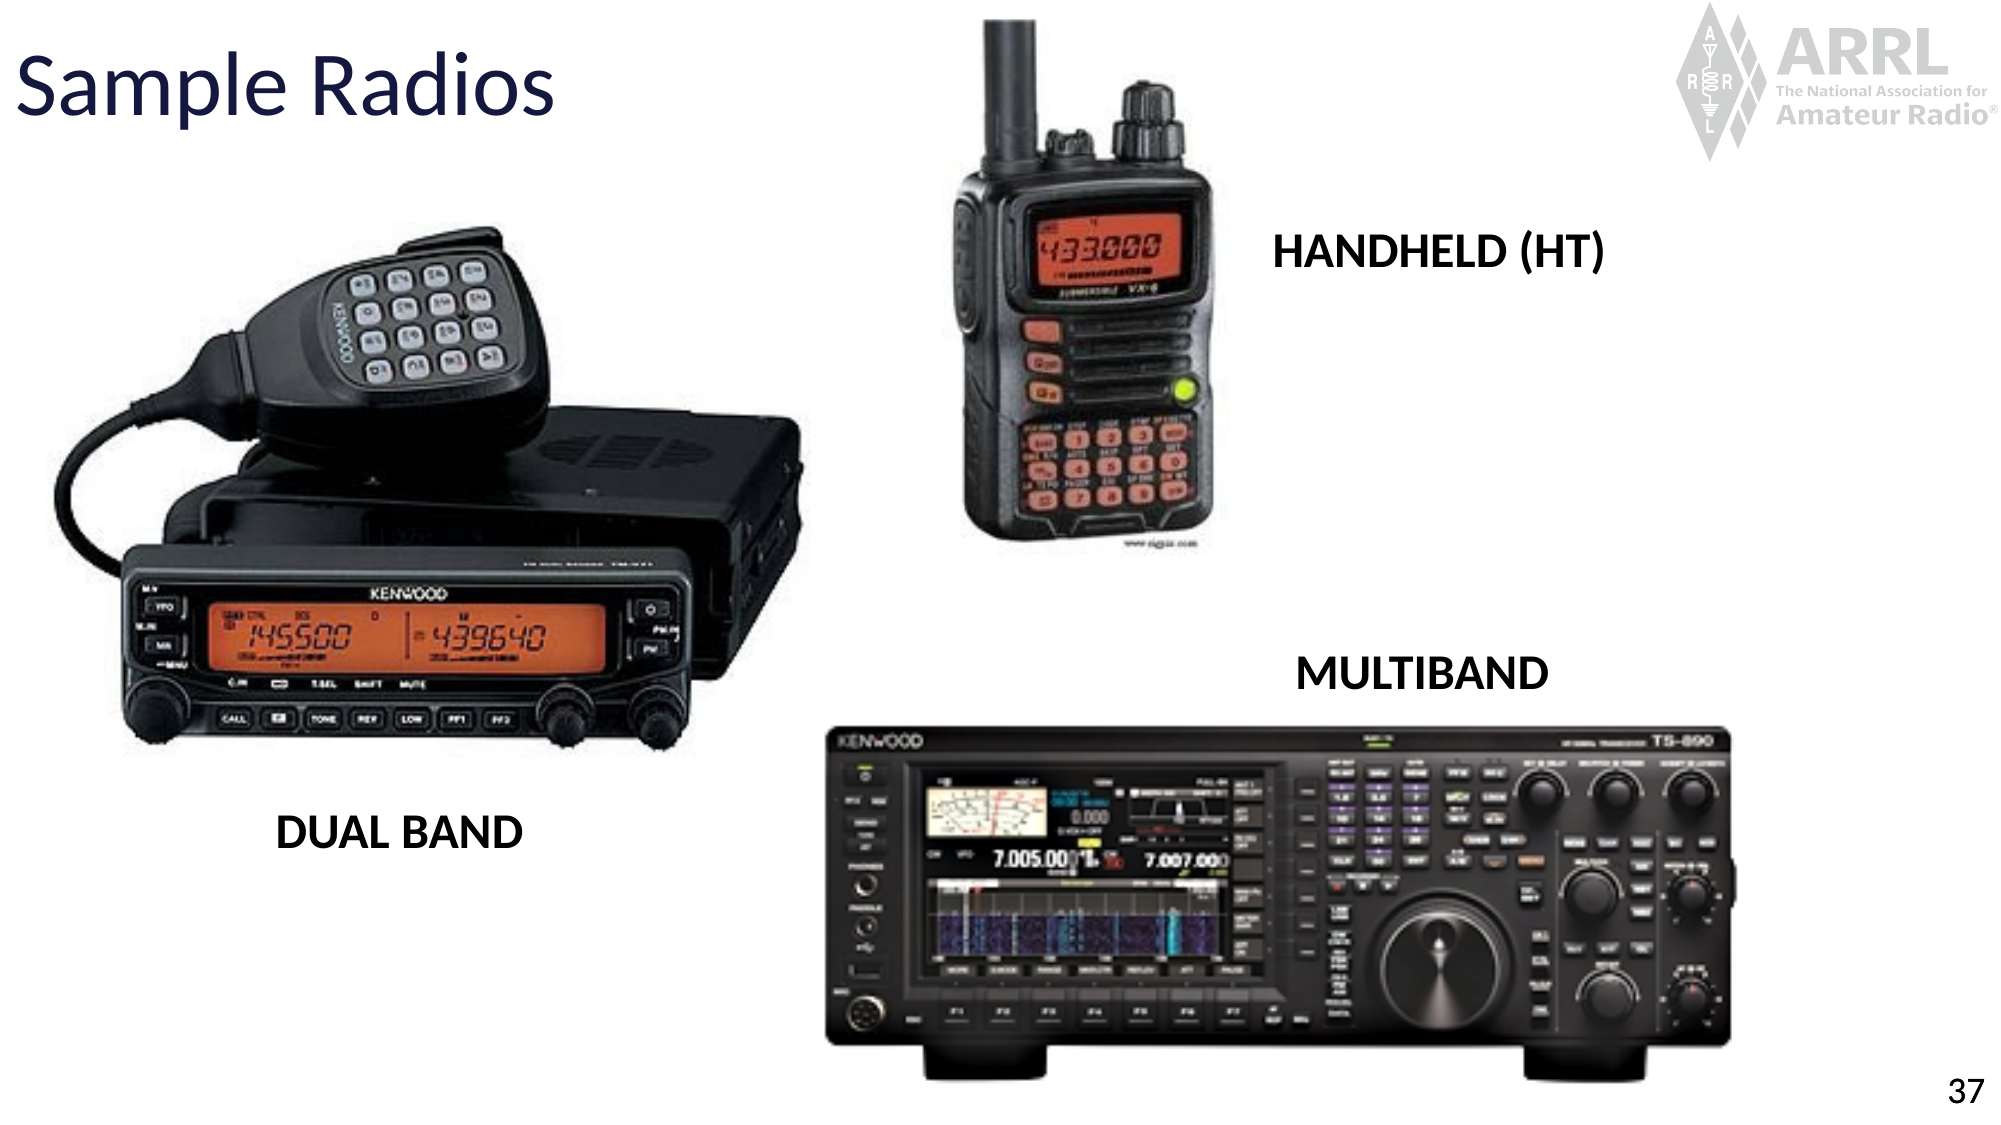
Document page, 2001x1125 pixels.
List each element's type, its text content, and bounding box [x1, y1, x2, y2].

text_box HANDHELD (HT) [1281, 210, 1669, 285]
picture [1725, 0, 2000, 164]
title Sample Radios [0, 0, 1725, 172]
text_box MULTIBAND [1280, 632, 1692, 707]
text_box DUAL BAND [260, 791, 672, 867]
picture [0, 201, 1772, 1101]
picture [925, 9, 1281, 563]
